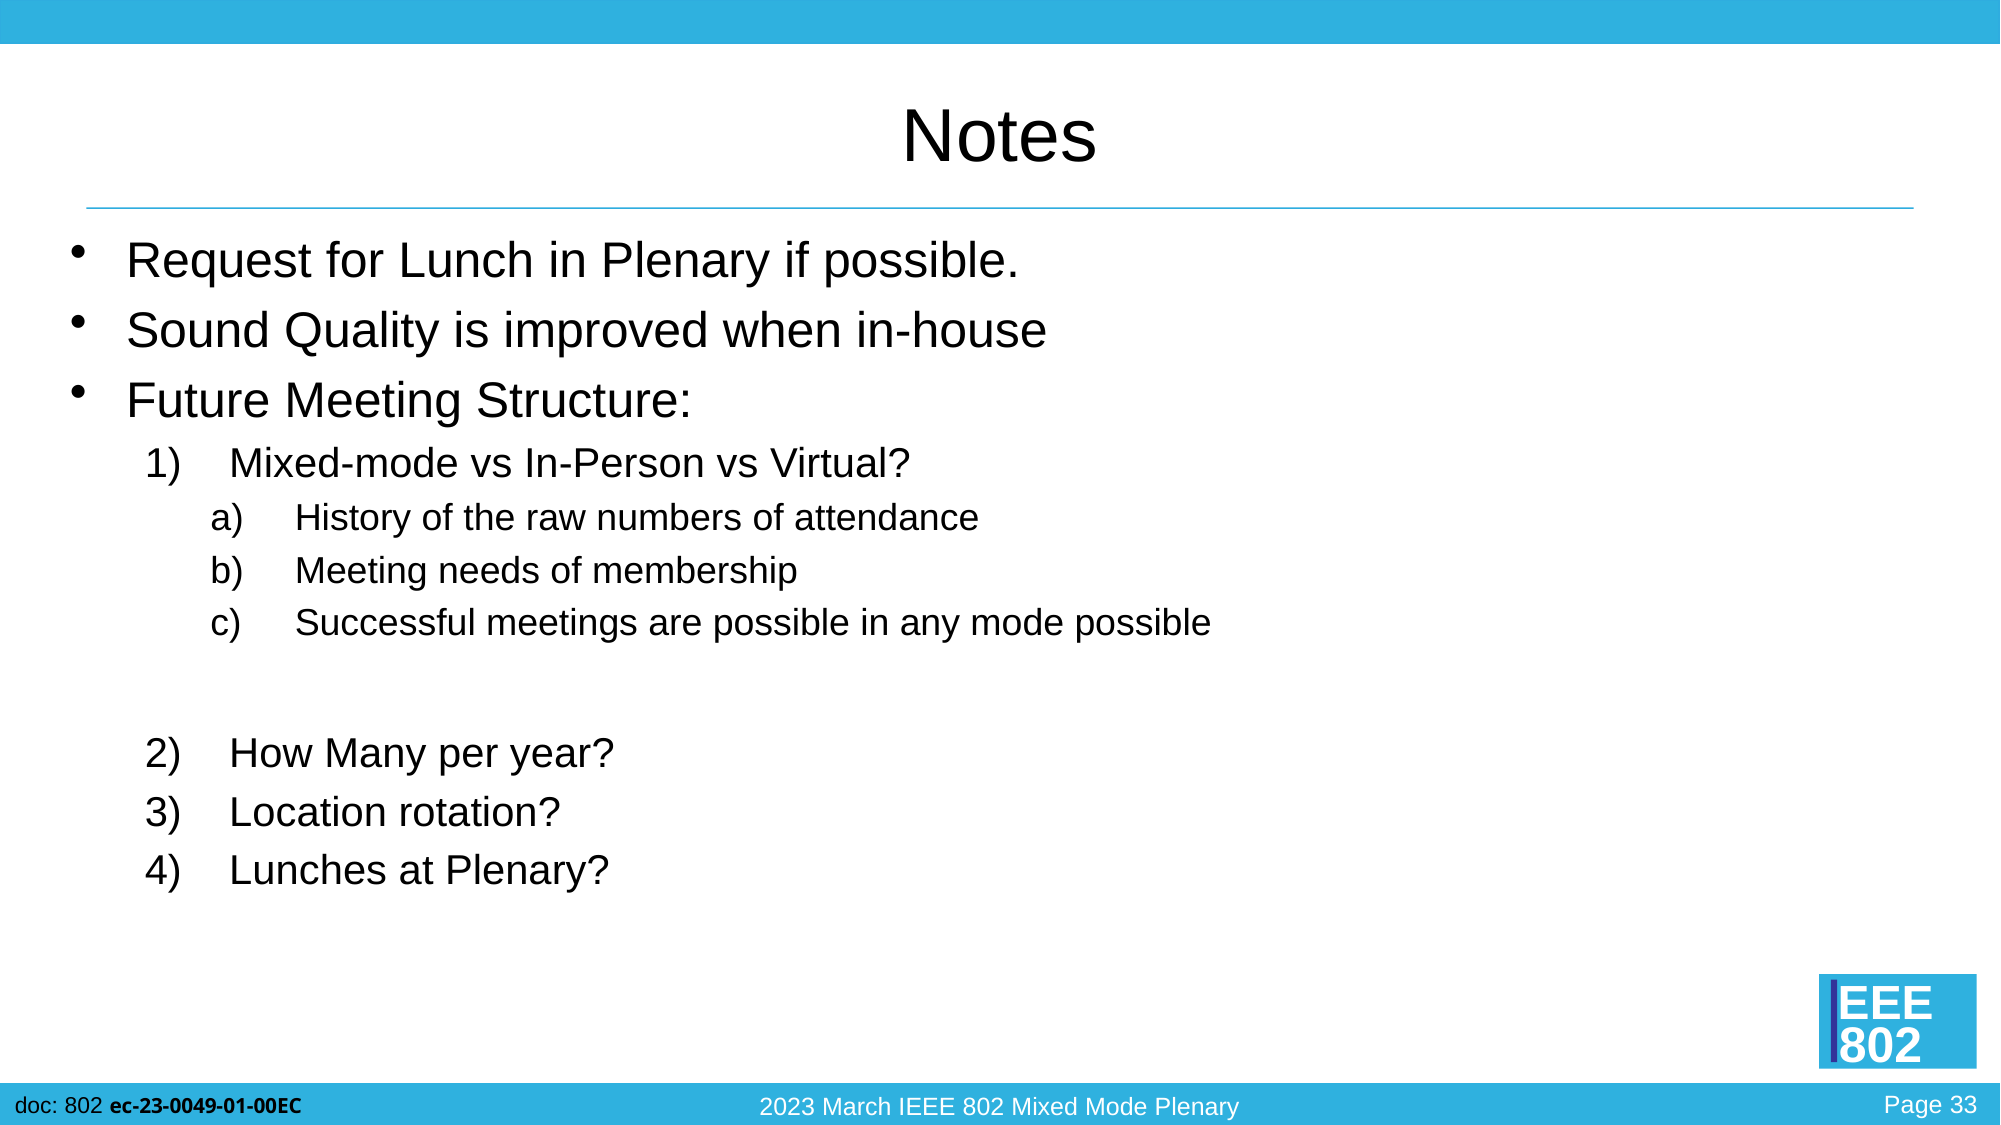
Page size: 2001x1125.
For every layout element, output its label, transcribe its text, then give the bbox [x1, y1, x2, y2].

title Notes [99, 66, 1900, 197]
list Request for Lunch in Plenary if possible. Sound Quality is improved when in-house Future Meeting Structure: Mixed-mode vs In-Person vs Virtual? History of the raw numbers of attendance Meeting needs of membership Successful meetings are possible in any mode possible How Many per year? Location rotation? Lunches at Plenary? [54, 220, 1855, 1059]
